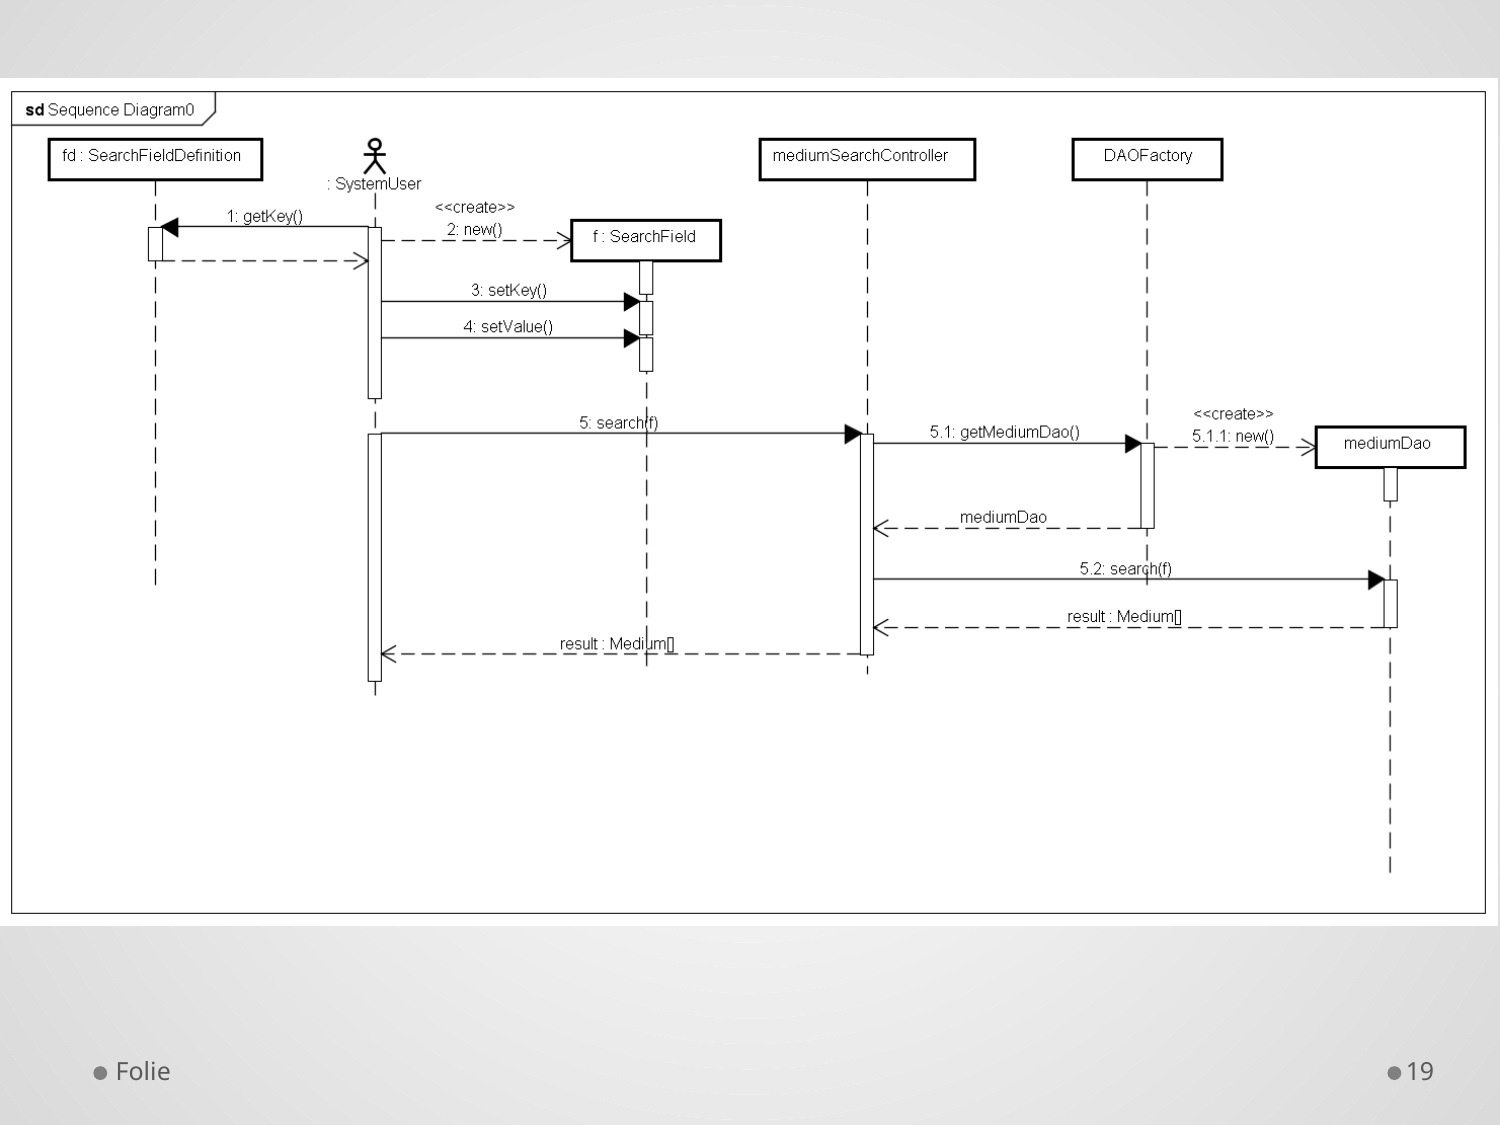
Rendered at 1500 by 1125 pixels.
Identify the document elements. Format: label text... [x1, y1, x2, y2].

footer Folie [108, 1042, 576, 1103]
slide_number 19 [1401, 1042, 1494, 1103]
picture [0, 77, 1499, 927]
